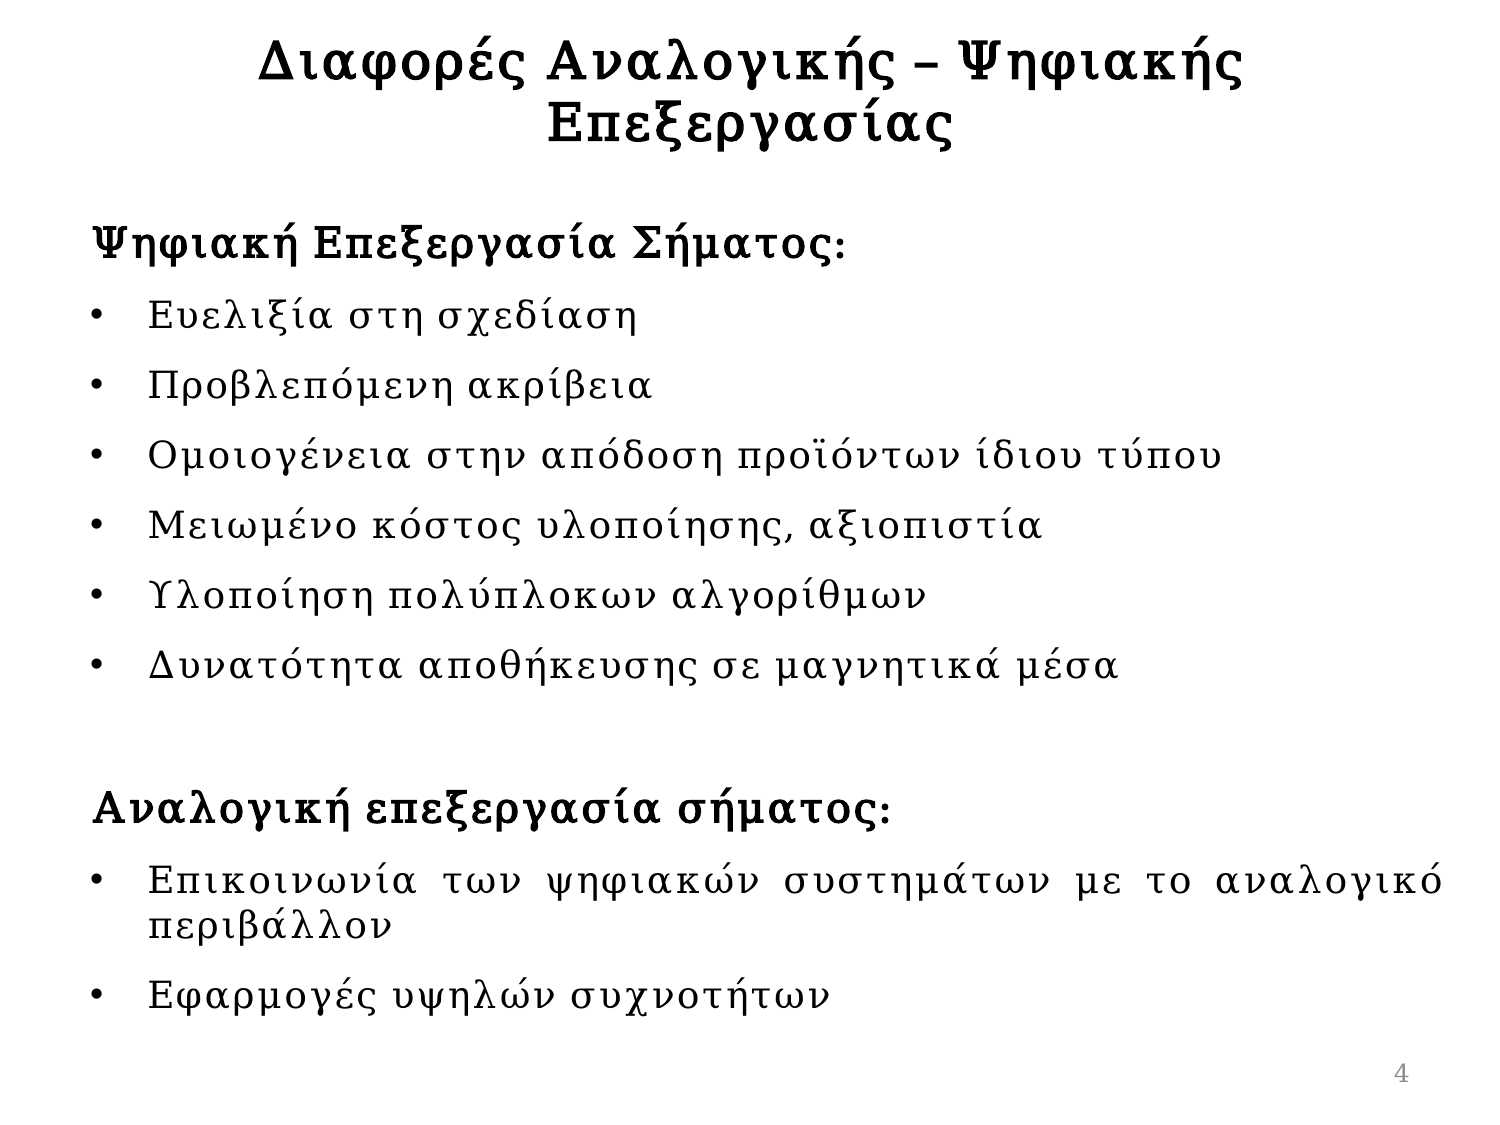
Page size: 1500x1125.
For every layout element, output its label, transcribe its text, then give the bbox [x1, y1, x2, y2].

list Ψηφιακή Επεξεργασία Σήματος: Ευελιξία στη σχεδίαση Προβλεπόμενη ακρίβεια Ομοιογένεια στην απόδοση προϊόντων ίδιου τύπου Μειωμένο κόστος υλοποίησης, αξιοπιστία Υλοποίηση πολύπλοκων αλγορίθμων Δυνατότητα αποθήκευσης σε μαγνητικά μέσα Αναλογική επεξεργασία σήματος: Επικοινωνία των ψηφιακών συστημάτων με το αναλογικό περιβάλλον Εφαρμογές υψηλών συχνοτήτων [75, 208, 1459, 1059]
title Διαφορές Αναλογικής – Ψηφιακής Επεξεργασίας [75, 19, 1425, 159]
slide_number 4 [1222, 1042, 1425, 1103]
